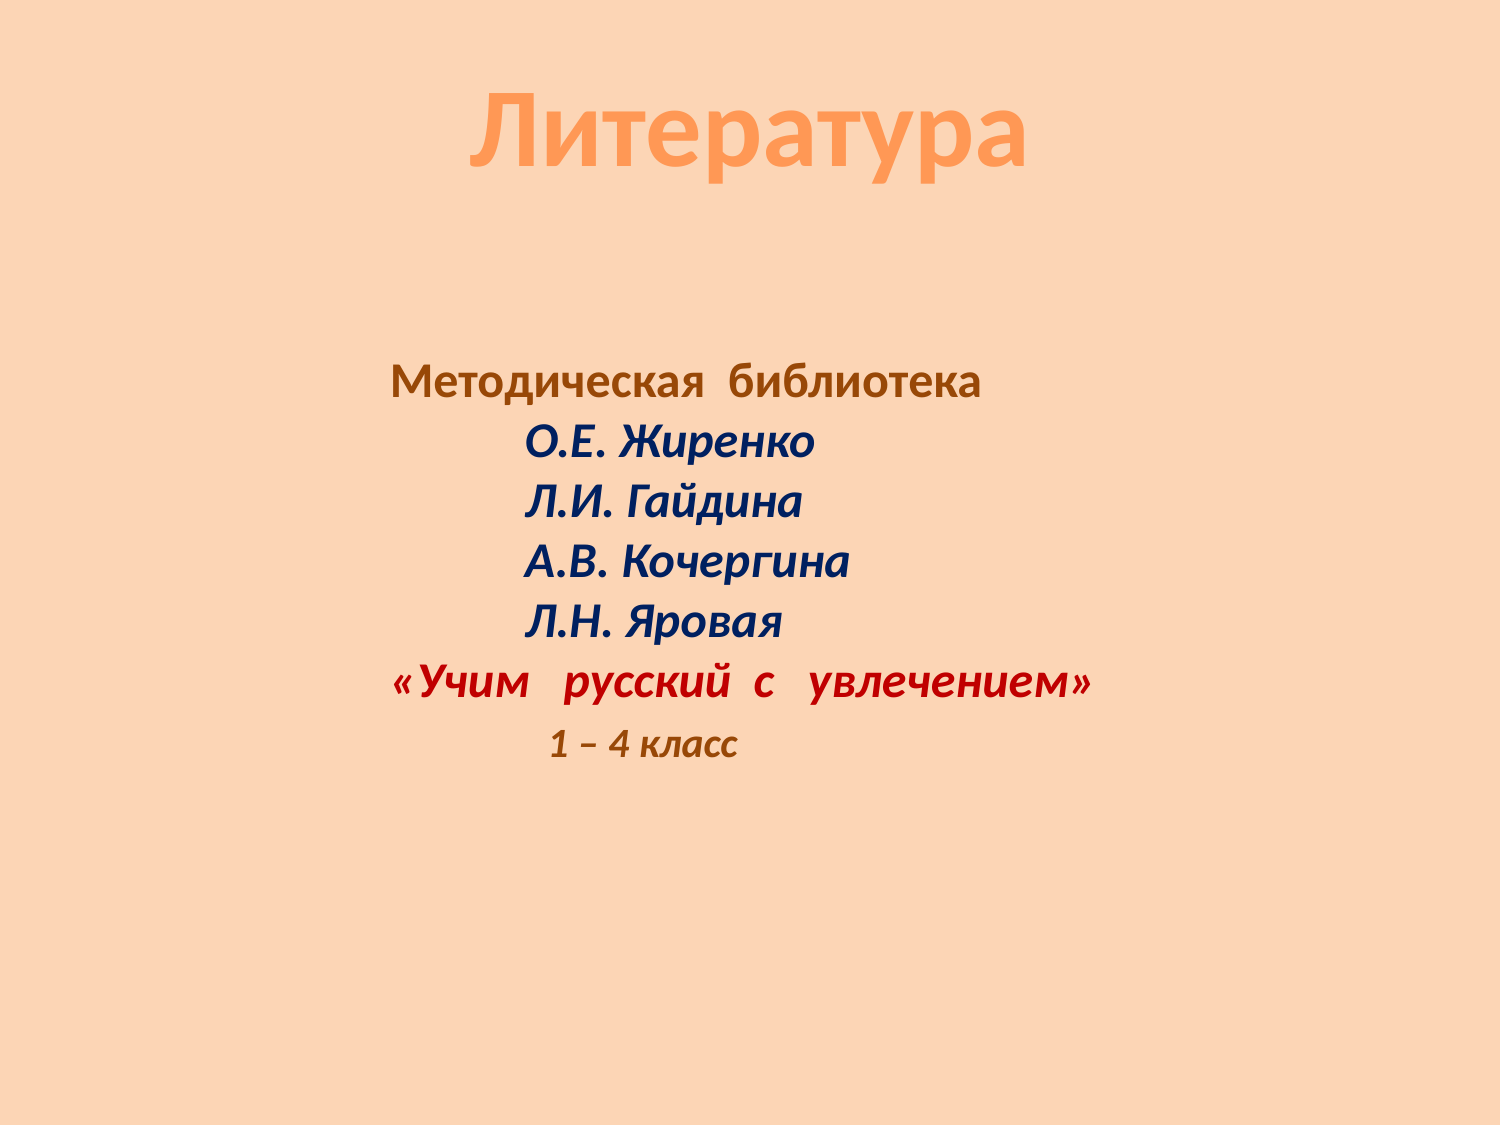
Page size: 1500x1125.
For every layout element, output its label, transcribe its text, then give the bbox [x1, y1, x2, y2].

text_box Литература [387, 46, 1113, 197]
text_box Методическая библиотека О.Е. Жиренко Л.И. Гайдина А.В. Кочергина Л.Н. Яровая «Учим русский с увлечением» 1 – 4 класс [375, 339, 1313, 775]
